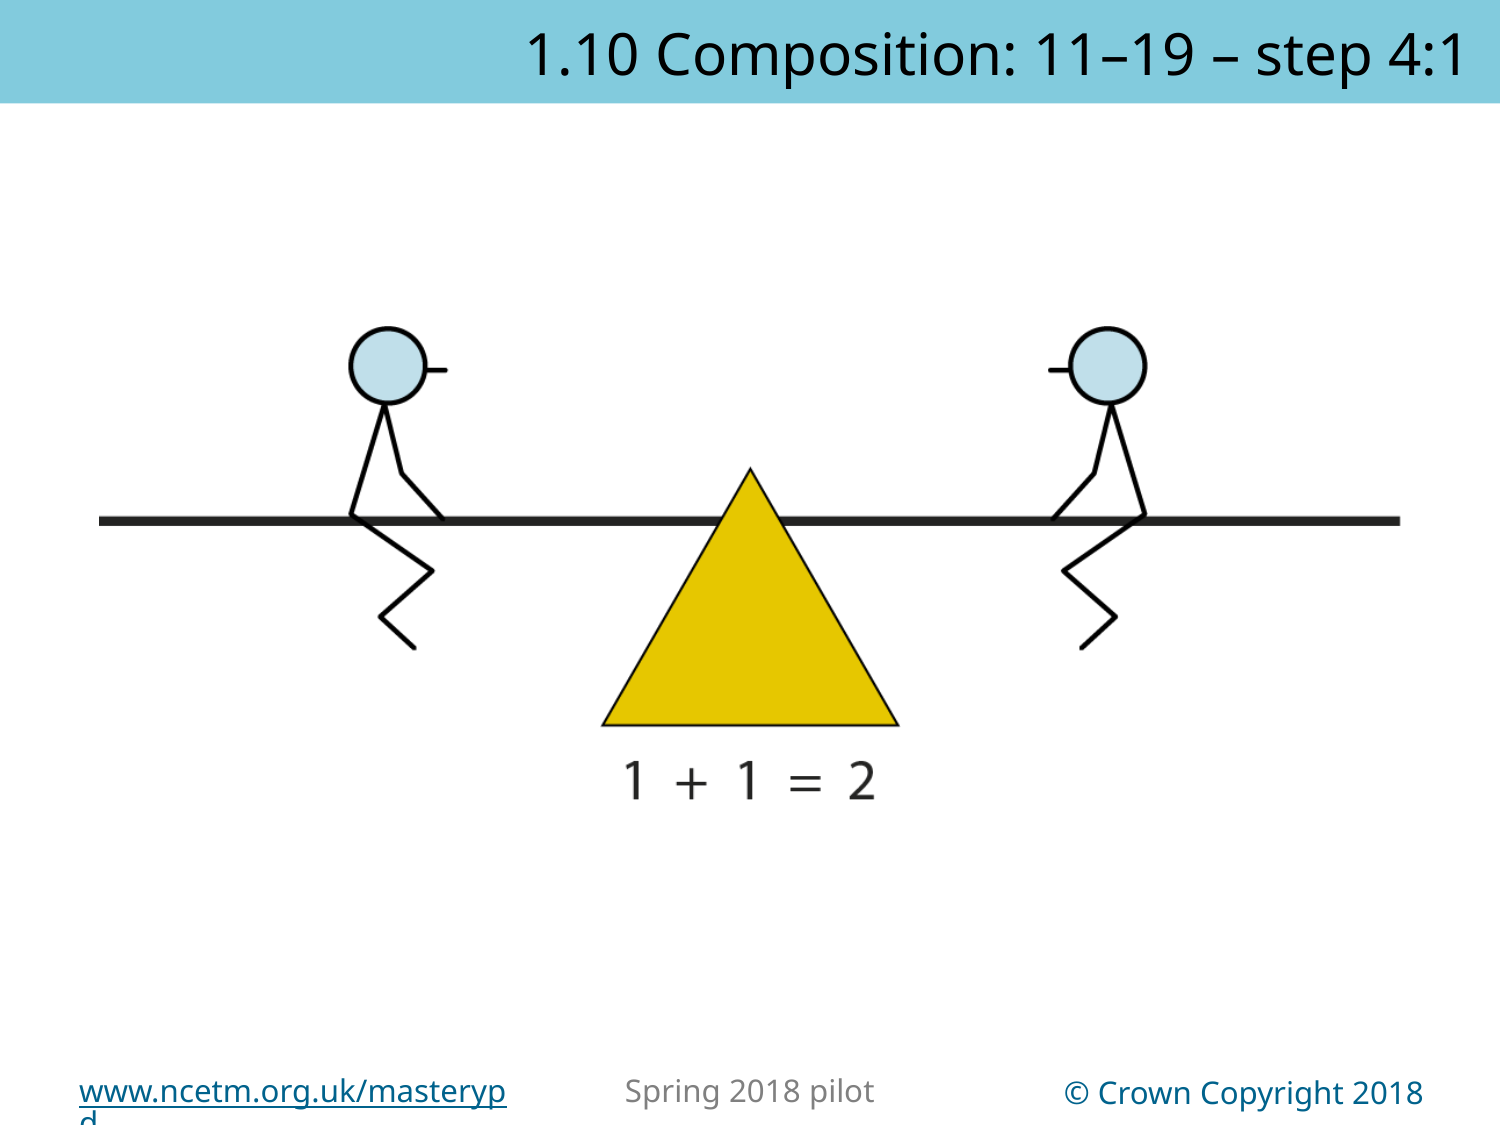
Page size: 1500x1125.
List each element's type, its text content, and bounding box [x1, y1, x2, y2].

list 1.10 Composition: 11–19 – step 4:1 [0, 0, 1500, 104]
picture [98, 326, 1401, 811]
